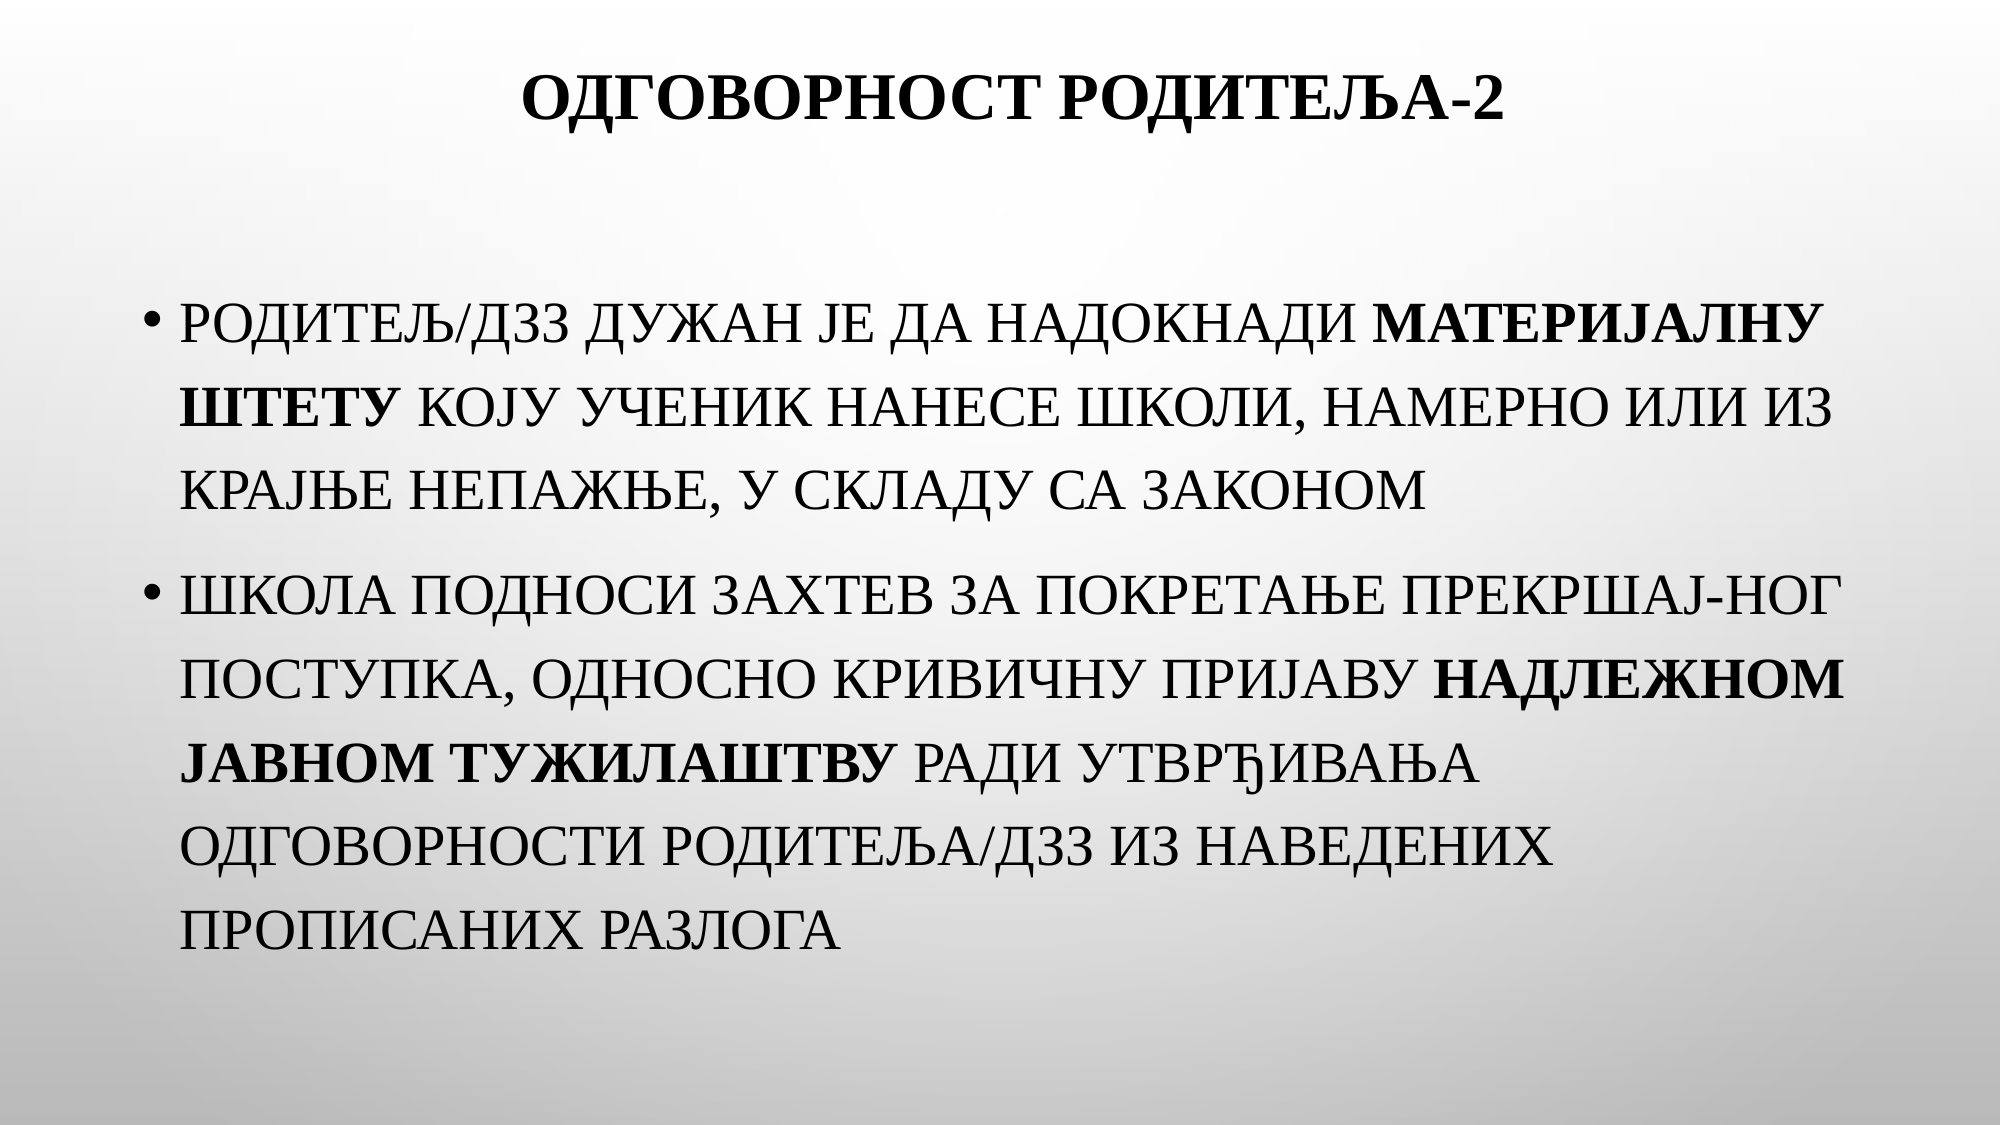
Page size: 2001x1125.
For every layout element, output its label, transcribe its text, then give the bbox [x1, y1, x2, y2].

list Родитељ/ДЗЗ дужан је да надокнади материјалну штету коју ученик нанесе школи, намерно или из крајње непажње, у складу са законом Школа подноси захтев за покретање прекршај-ног поступка, односно кривичну пријаву надлежном јавном тужилаштву ради утврђивања одговорности родитеља/ДЗЗ из наведених прописаних разлога [127, 262, 1900, 1013]
title Одговорност родитеља-2 [127, 45, 1900, 232]
picture [0, 0, 2000, 1125]
